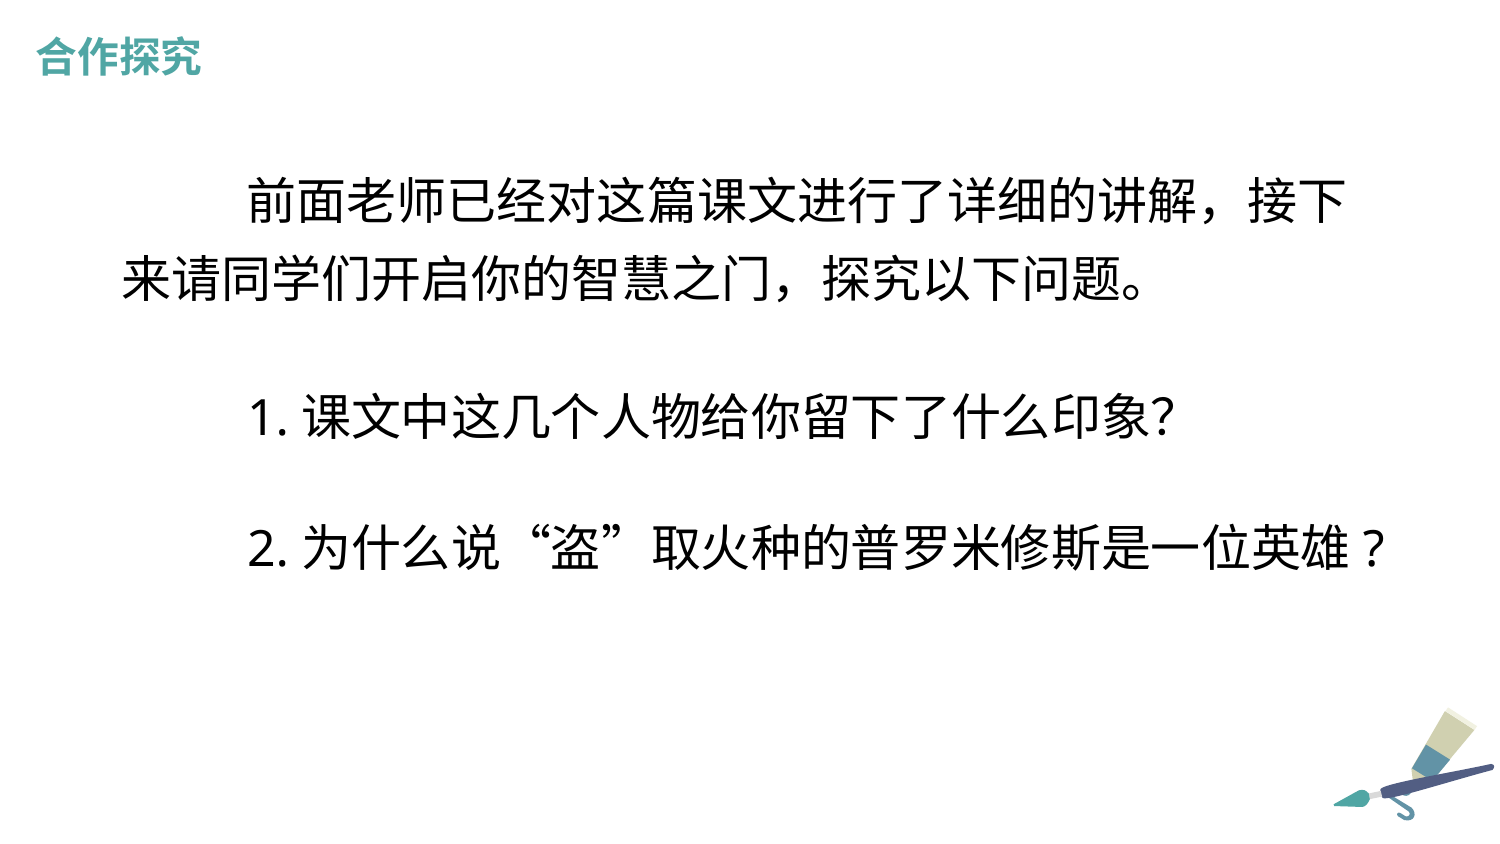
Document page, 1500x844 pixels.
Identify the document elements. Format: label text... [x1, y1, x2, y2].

text_box 2.为什么说“盗”取火种的普罗米修斯是一位英雄? [110, 492, 1390, 583]
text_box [1358, 708, 1481, 844]
text_box 1.课文中这几个人物给你留下了什么印象？ [110, 379, 1420, 451]
text_box 合作探究 [24, 25, 261, 87]
text_box 前面老师已经对这篇课文进行了详细的讲解，接下来请同学们开启你的智慧之门，探究以下问题。 [110, 145, 1390, 313]
